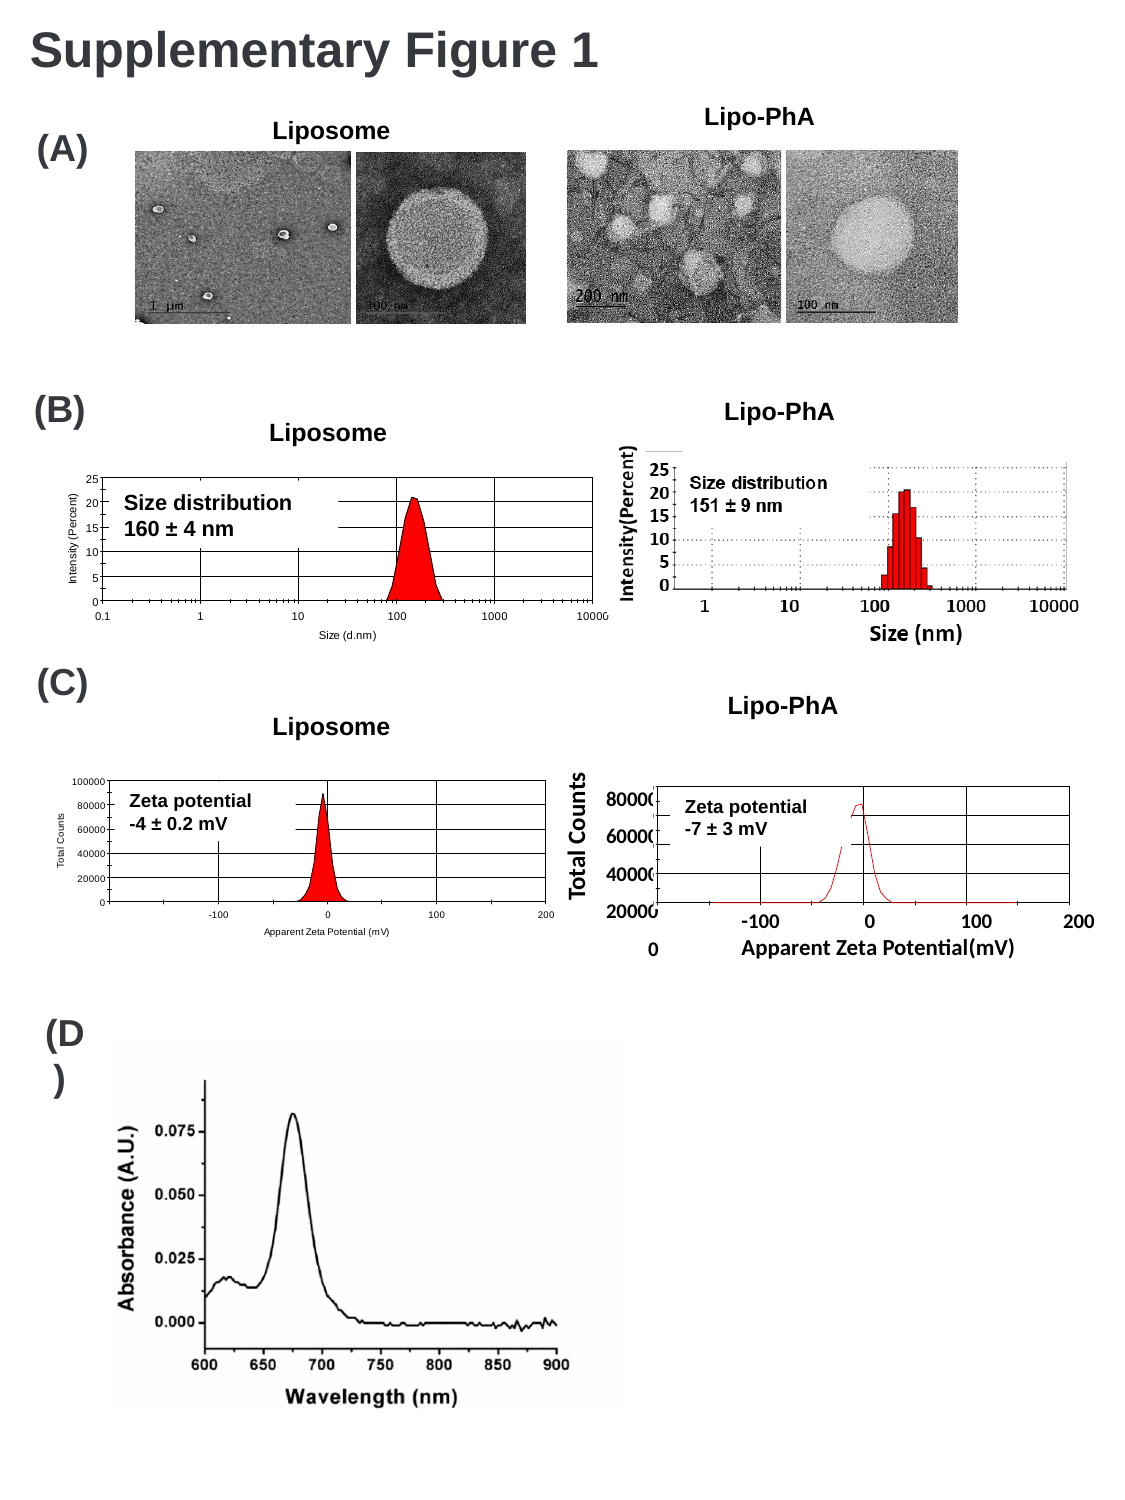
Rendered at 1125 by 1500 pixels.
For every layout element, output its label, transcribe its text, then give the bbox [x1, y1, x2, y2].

text_box (C) [21, 650, 115, 711]
text_box Liposome [254, 409, 403, 454]
picture [356, 152, 526, 324]
picture [112, 1037, 628, 1410]
text_box (A) [21, 116, 115, 177]
text_box Lipo-PhA [712, 681, 854, 727]
text_box Lipo-PhA [689, 92, 831, 138]
text_box (B) [18, 377, 112, 437]
picture [56, 431, 1103, 662]
picture [567, 150, 782, 323]
picture [135, 151, 351, 324]
text_box (D) [25, 1001, 105, 1106]
text_box Lipo-PhA [709, 388, 851, 431]
text_box Liposome [257, 107, 406, 152]
picture [786, 150, 958, 323]
picture [47, 762, 558, 950]
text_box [552, 765, 1112, 972]
text_box Supplementary Figure 1 [14, 9, 629, 85]
text_box Liposome [257, 702, 406, 748]
